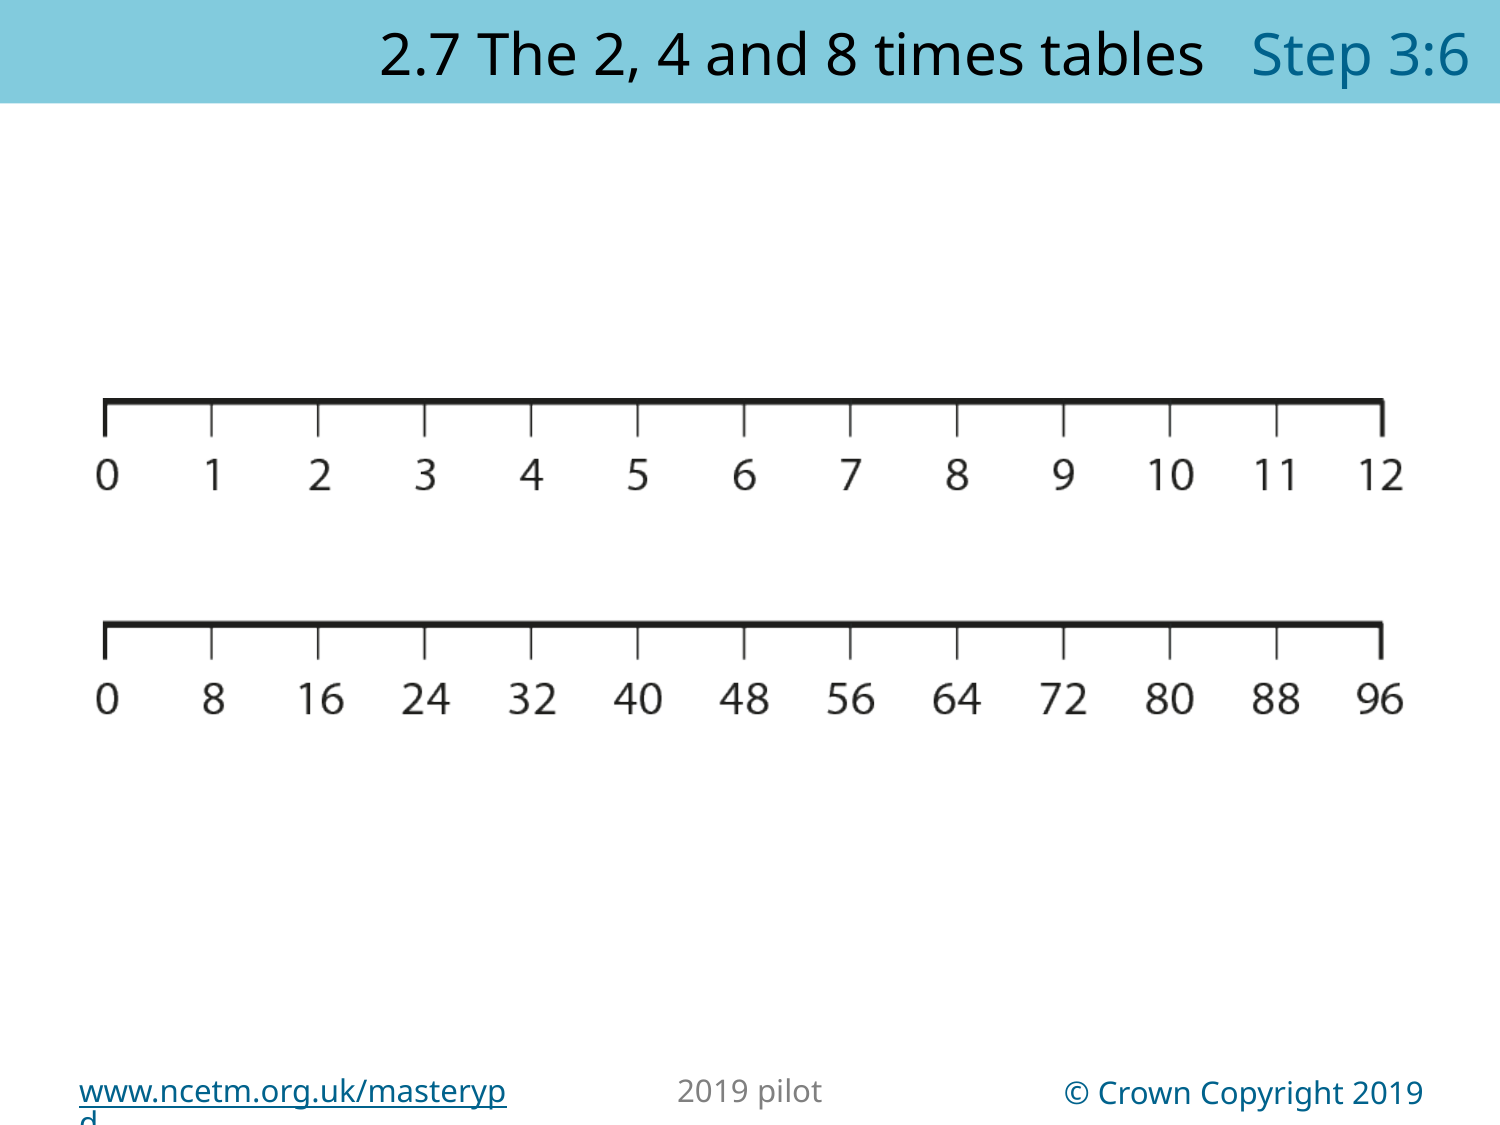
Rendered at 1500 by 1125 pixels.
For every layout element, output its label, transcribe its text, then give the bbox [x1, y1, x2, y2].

picture [95, 398, 1405, 727]
list 2.7 The 2, 4 and 8 times tables Step 3:6 [0, 0, 1500, 104]
